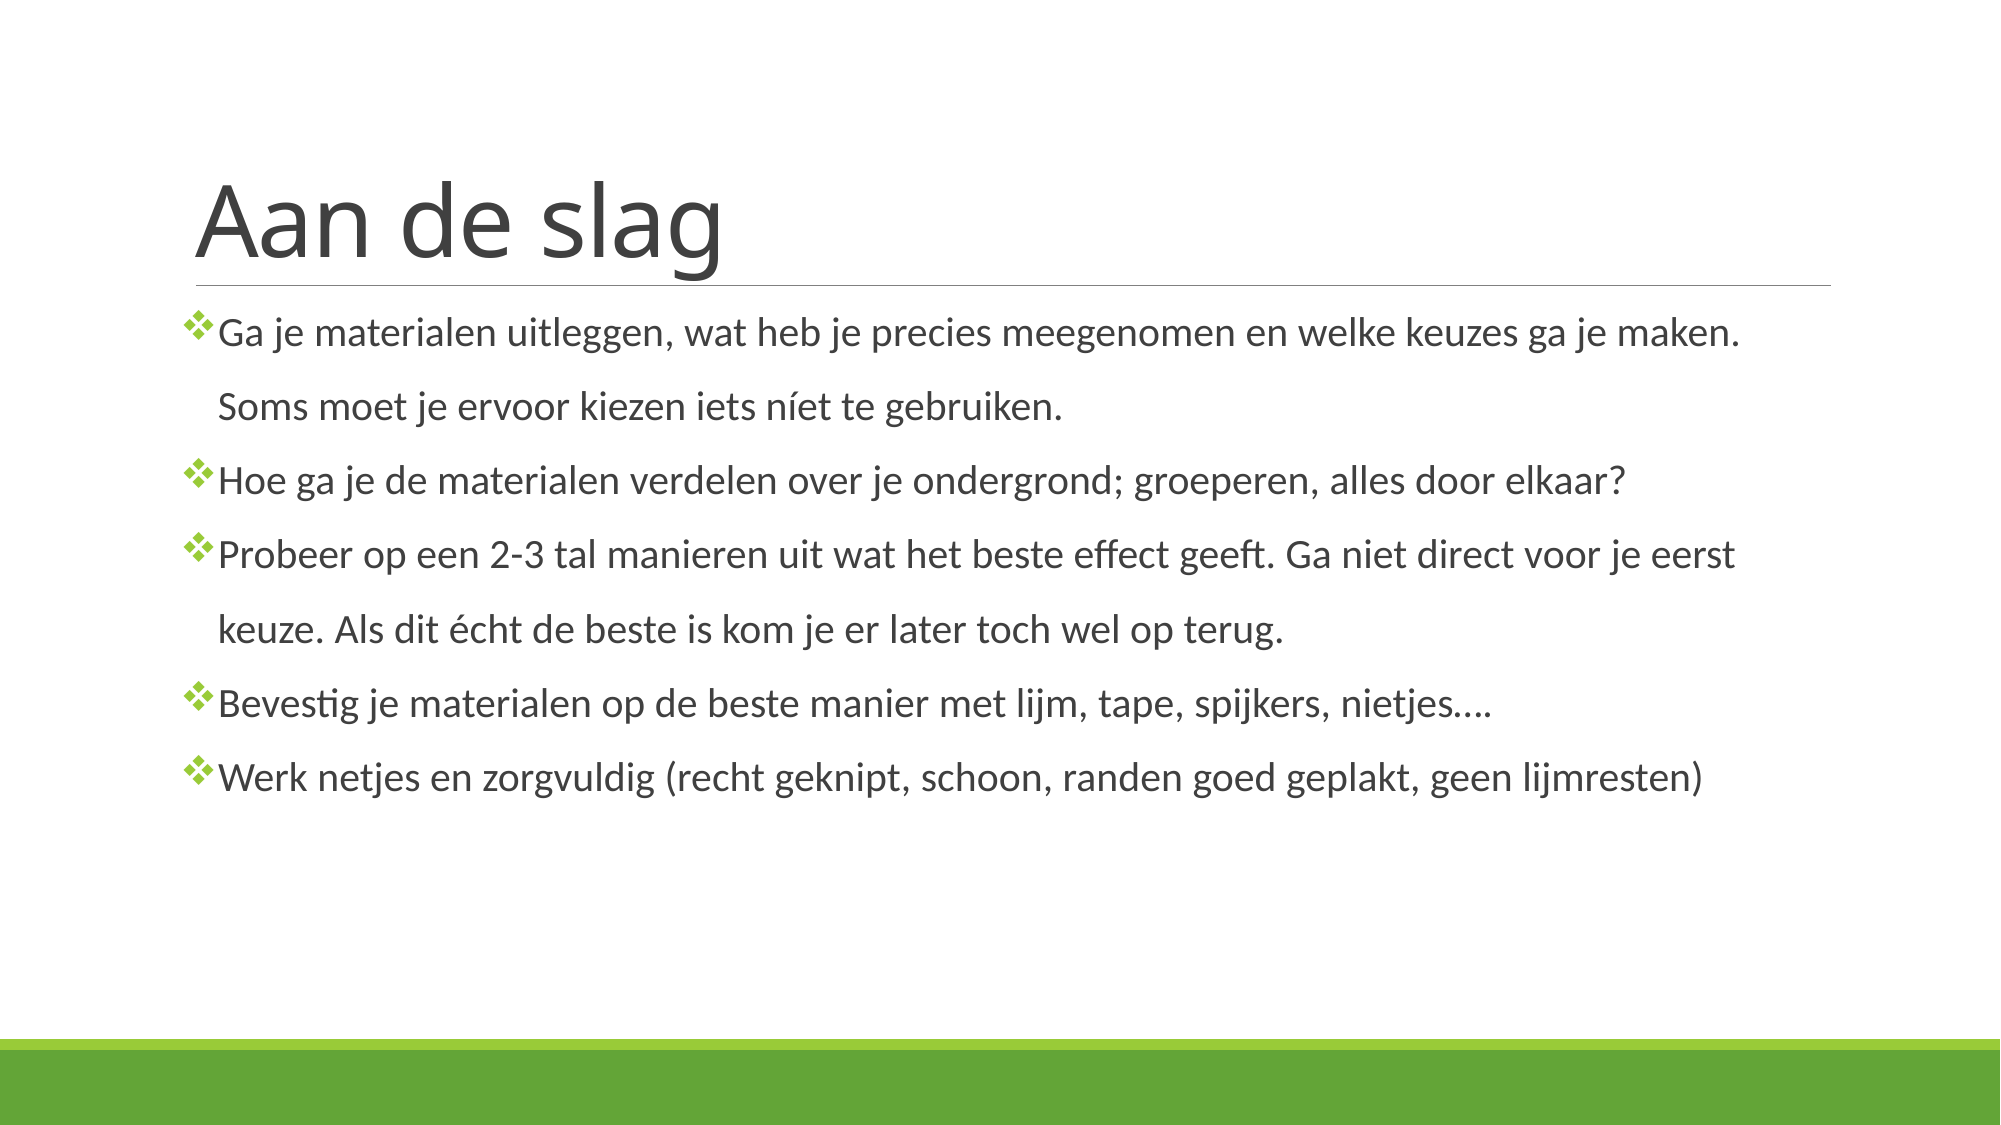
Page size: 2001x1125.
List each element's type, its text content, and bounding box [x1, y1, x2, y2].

title Aan de slag [180, 47, 1830, 285]
list Ga je materialen uitleggen, wat heb je precies meegenomen en welke keuzes ga je maken. Soms moet je ervoor kiezen iets níet te gebruiken. Hoe ga je de materialen verdelen over je ondergrond; groeperen, alles door elkaar? Probeer op een 2-3 tal manieren uit wat het beste effect geeft. Ga niet direct voor je eerst keuze. Als dit écht de beste is kom je er later toch wel op terug. Bevestig je materialen op de beste manier met lijm, tape, spijkers, nietjes…. Werk netjes en zorgvuldig (recht geknipt, schoon, randen goed geplakt, geen lijmresten) [180, 302, 1830, 963]
